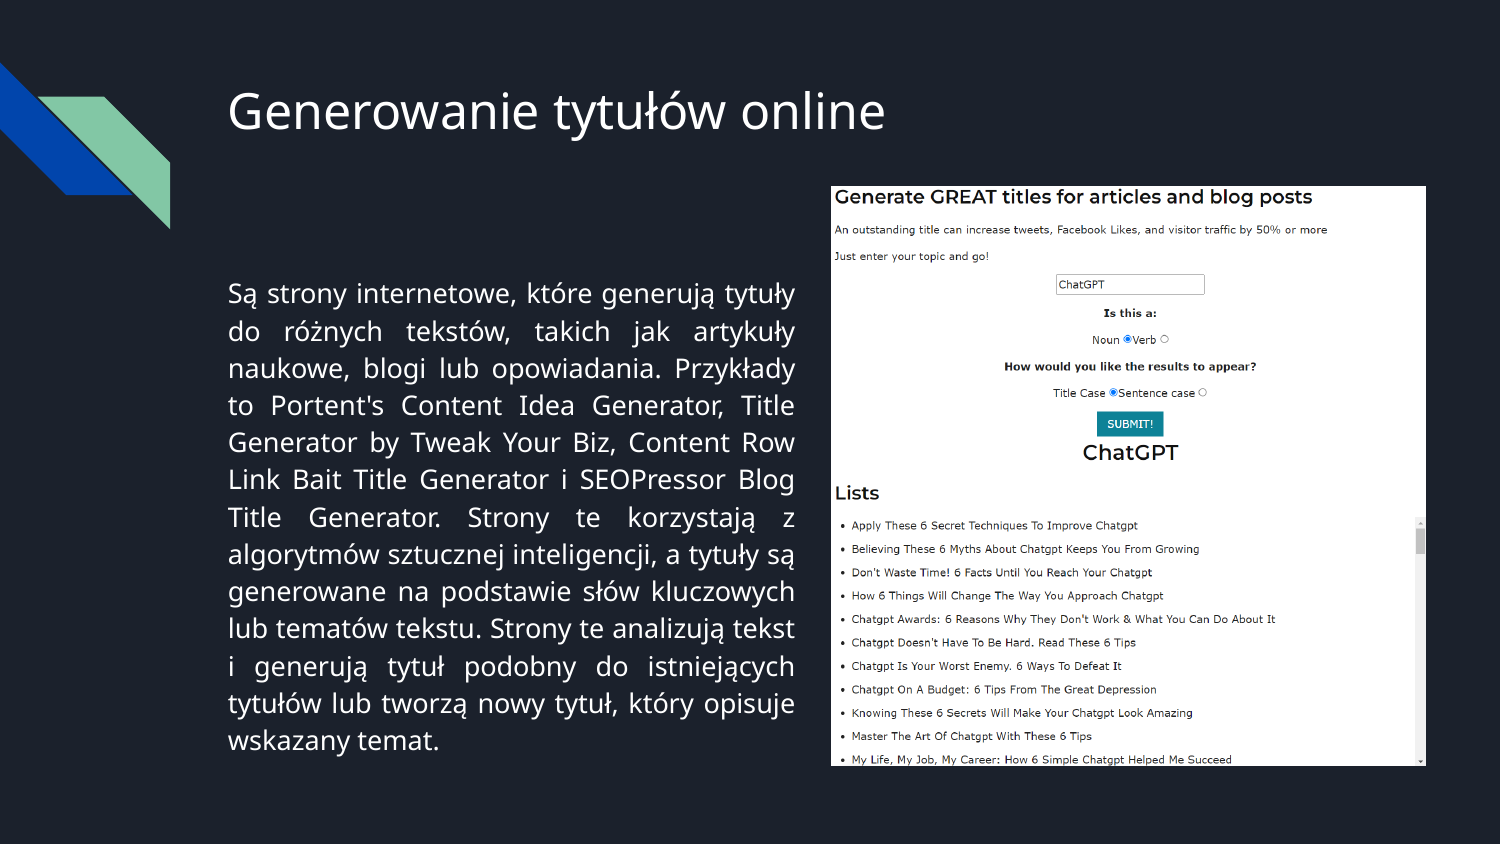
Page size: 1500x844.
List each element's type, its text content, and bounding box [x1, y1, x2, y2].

title Generowanie tytułów online [212, 64, 1368, 215]
list Są strony internetowe, które generują tytuły do różnych tekstów, takich jak artykuły naukowe, blogi lub opowiadania. Przykłady to Portent's Content Idea Generator, Title Generator by Tweak Your Biz, Content Row Link Bait Title Generator i SEOPressor Blog Title Generator. Strony te korzystają z algorytmów sztucznej inteligencji, a tytuły są generowane na podstawie słów kluczowych lub tematów tekstu. Strony te analizują tekst i generują tytuł podobny do istniejących tytułów lub tworzą nowy tytuł, który opisuje wskazany temat. [212, 257, 811, 805]
picture [830, 186, 1426, 766]
